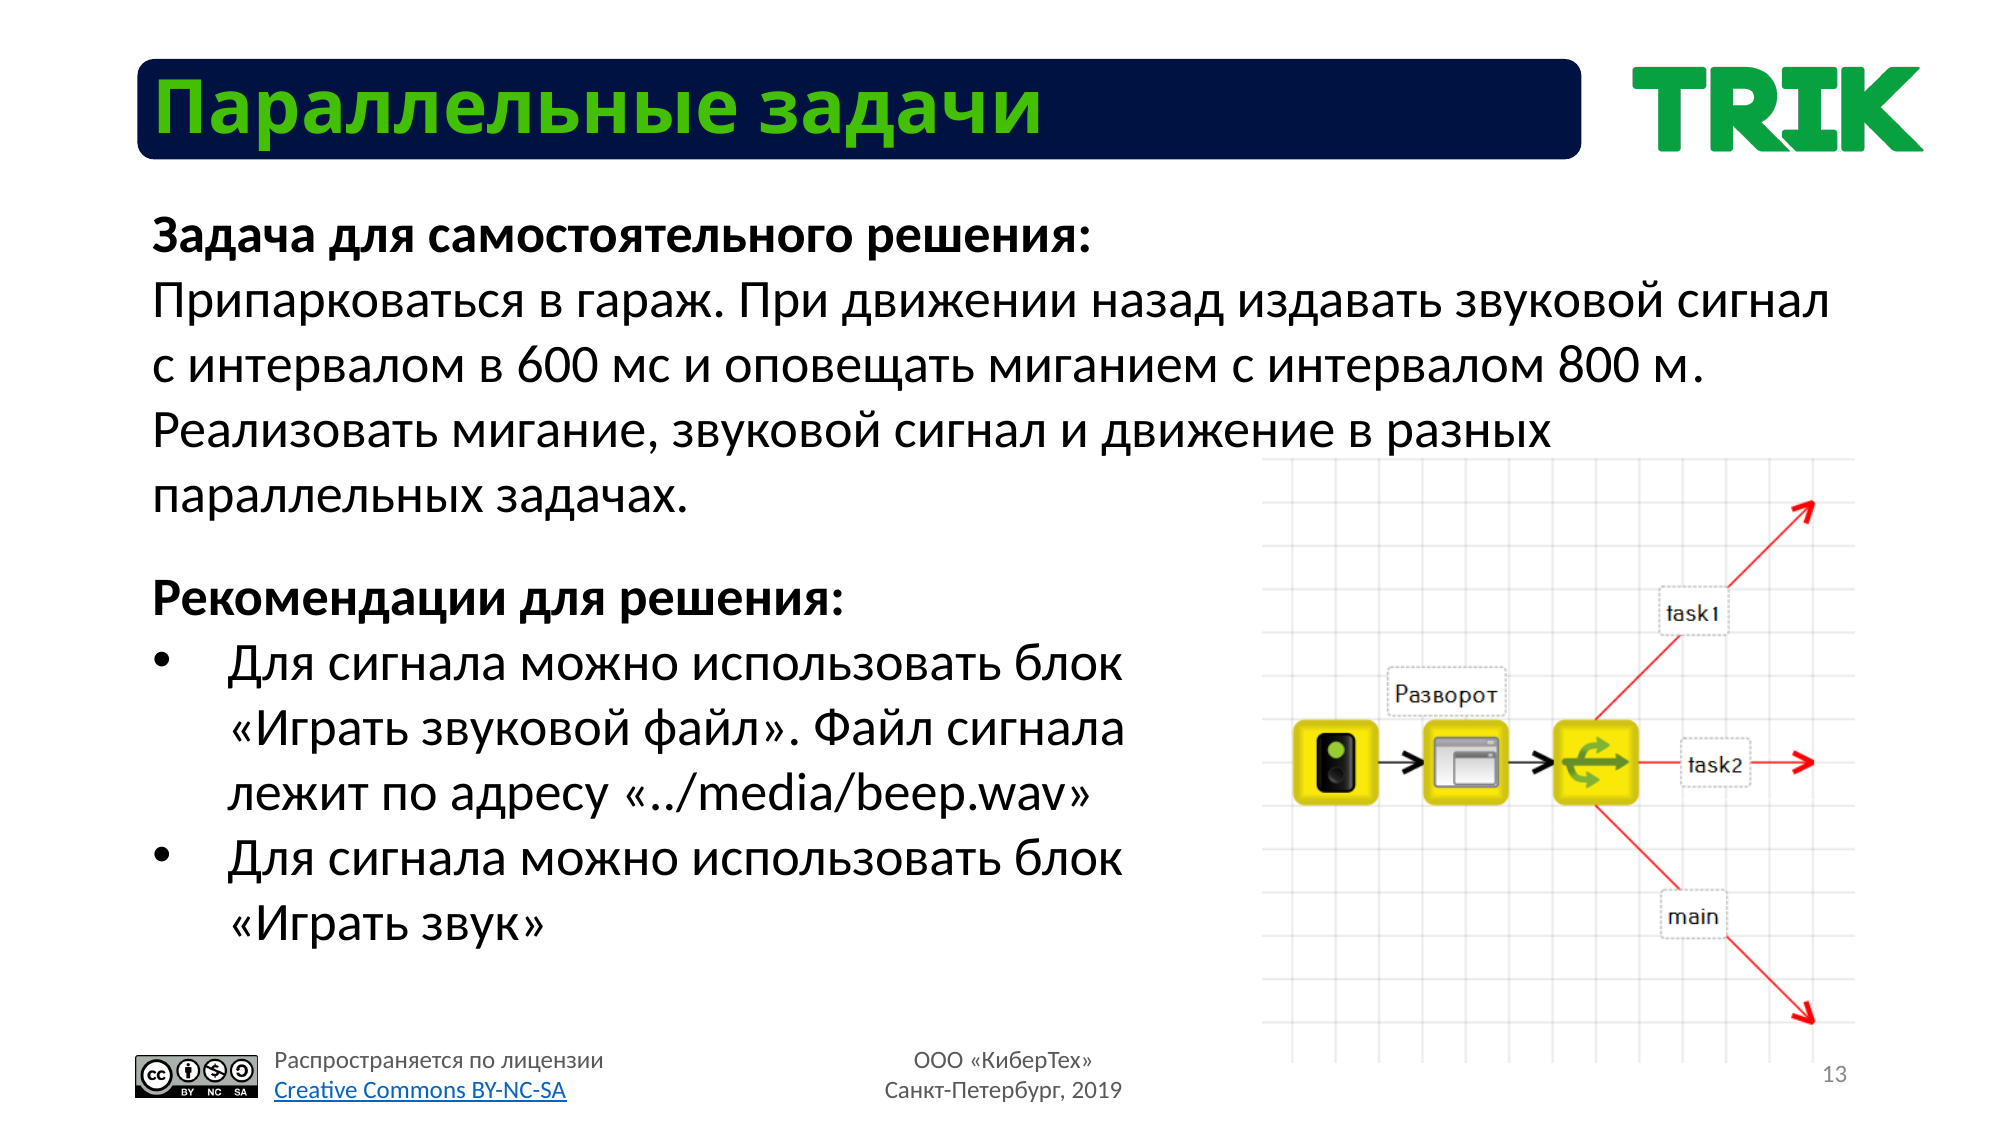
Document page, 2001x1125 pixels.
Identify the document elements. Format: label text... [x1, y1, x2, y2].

picture [1631, 64, 1924, 154]
picture [1262, 457, 1855, 1064]
text_box Задача для самостоятельного решения: Припарковаться в гараж. При движении назад издавать звуковой сигнал с интервалом в 600 мс и оповещать миганием с интервалом 800 м. Реализовать мигание, звуковой сигнал и движение в разных параллельных задачах. [137, 190, 1863, 405]
text_box Рекомендации для решения: Для сигнала можно использовать блок «Играть звуковой файл». Файл сигнала лежит по адресу «../media/beep.wav» Для сигнала можно использовать блок «Играть звук» [137, 553, 1249, 1024]
picture [135, 1055, 258, 1098]
title Параллельные задачи [137, 61, 1582, 163]
slide_number 13 [1412, 1042, 1863, 1103]
